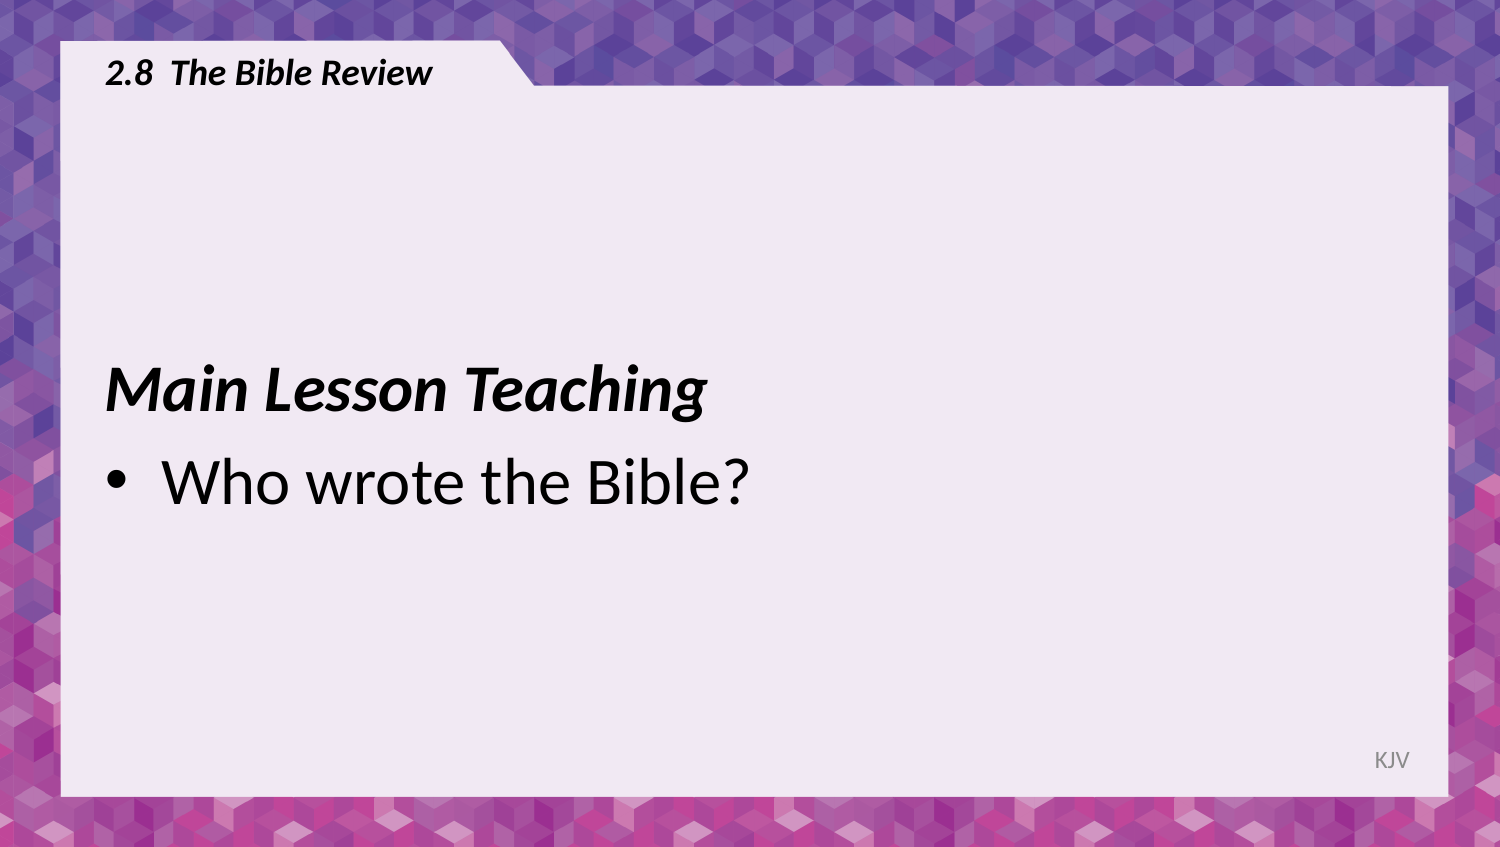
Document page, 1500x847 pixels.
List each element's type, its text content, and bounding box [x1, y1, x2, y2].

picture [0, 0, 1500, 847]
title 2.8 The Bible Review [89, 33, 1420, 108]
footer KJV [950, 736, 1425, 782]
list Main Lesson Teaching Who wrote the Bible? [89, 141, 1403, 722]
